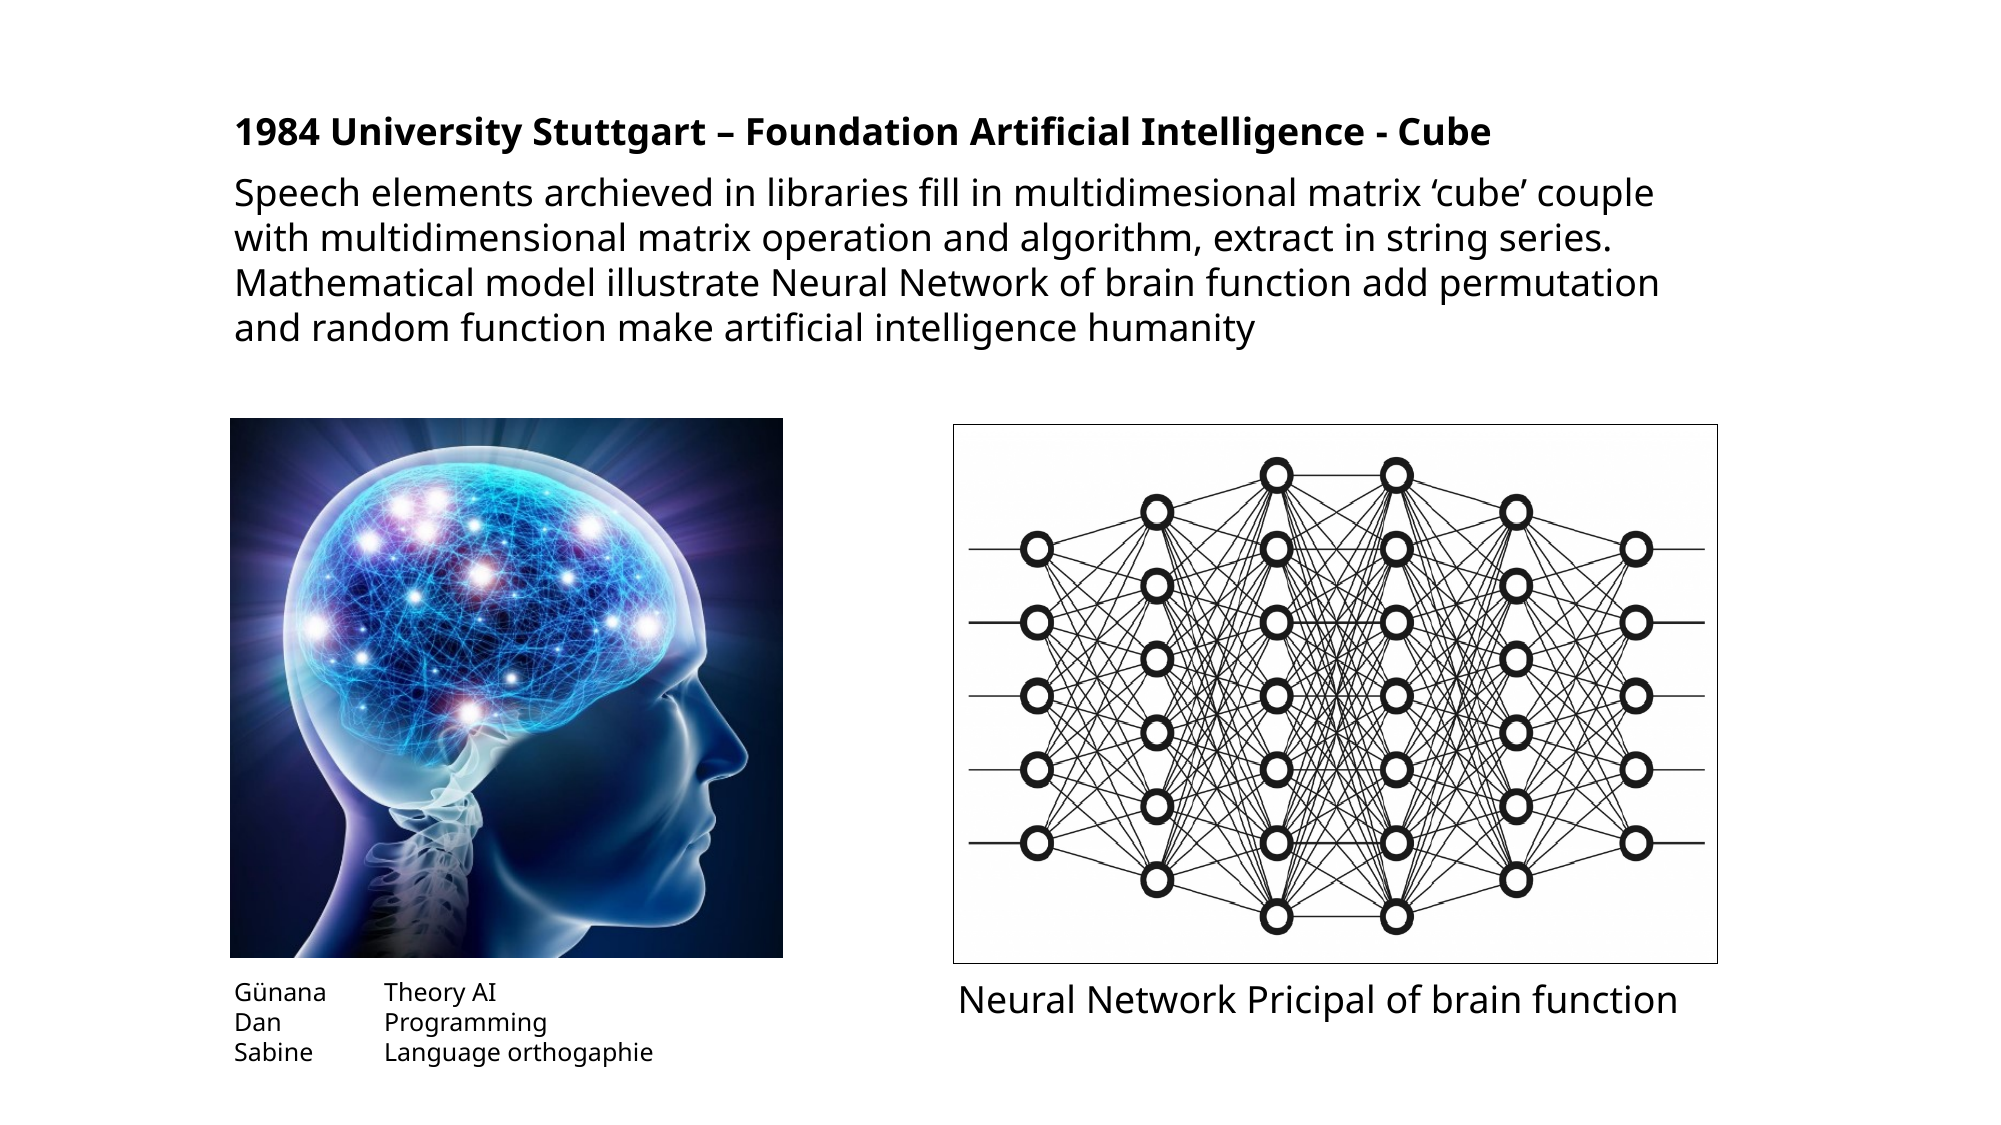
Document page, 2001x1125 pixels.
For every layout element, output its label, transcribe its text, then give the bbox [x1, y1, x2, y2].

text_box Günana Theory AI Dan Programming Sabine Language orthogaphie [219, 969, 1220, 1074]
text_box Neural Network Pricipal of brain function [1220, 969, 1707, 1029]
text_box Speech elements archieved in libraries fill in multidimesional matrix ‘cube’ couple with multidimensional matrix operation and algorithm, extract in string series. Mathematical model illustrate Neural Network of brain function add permutation and random function make artificial intelligence humanity [219, 161, 1718, 356]
picture [229, 417, 783, 959]
picture [953, 424, 1718, 965]
text_box 1984 University Stuttgart – Foundation Artificial Intelligence - Cube [219, 100, 1718, 161]
